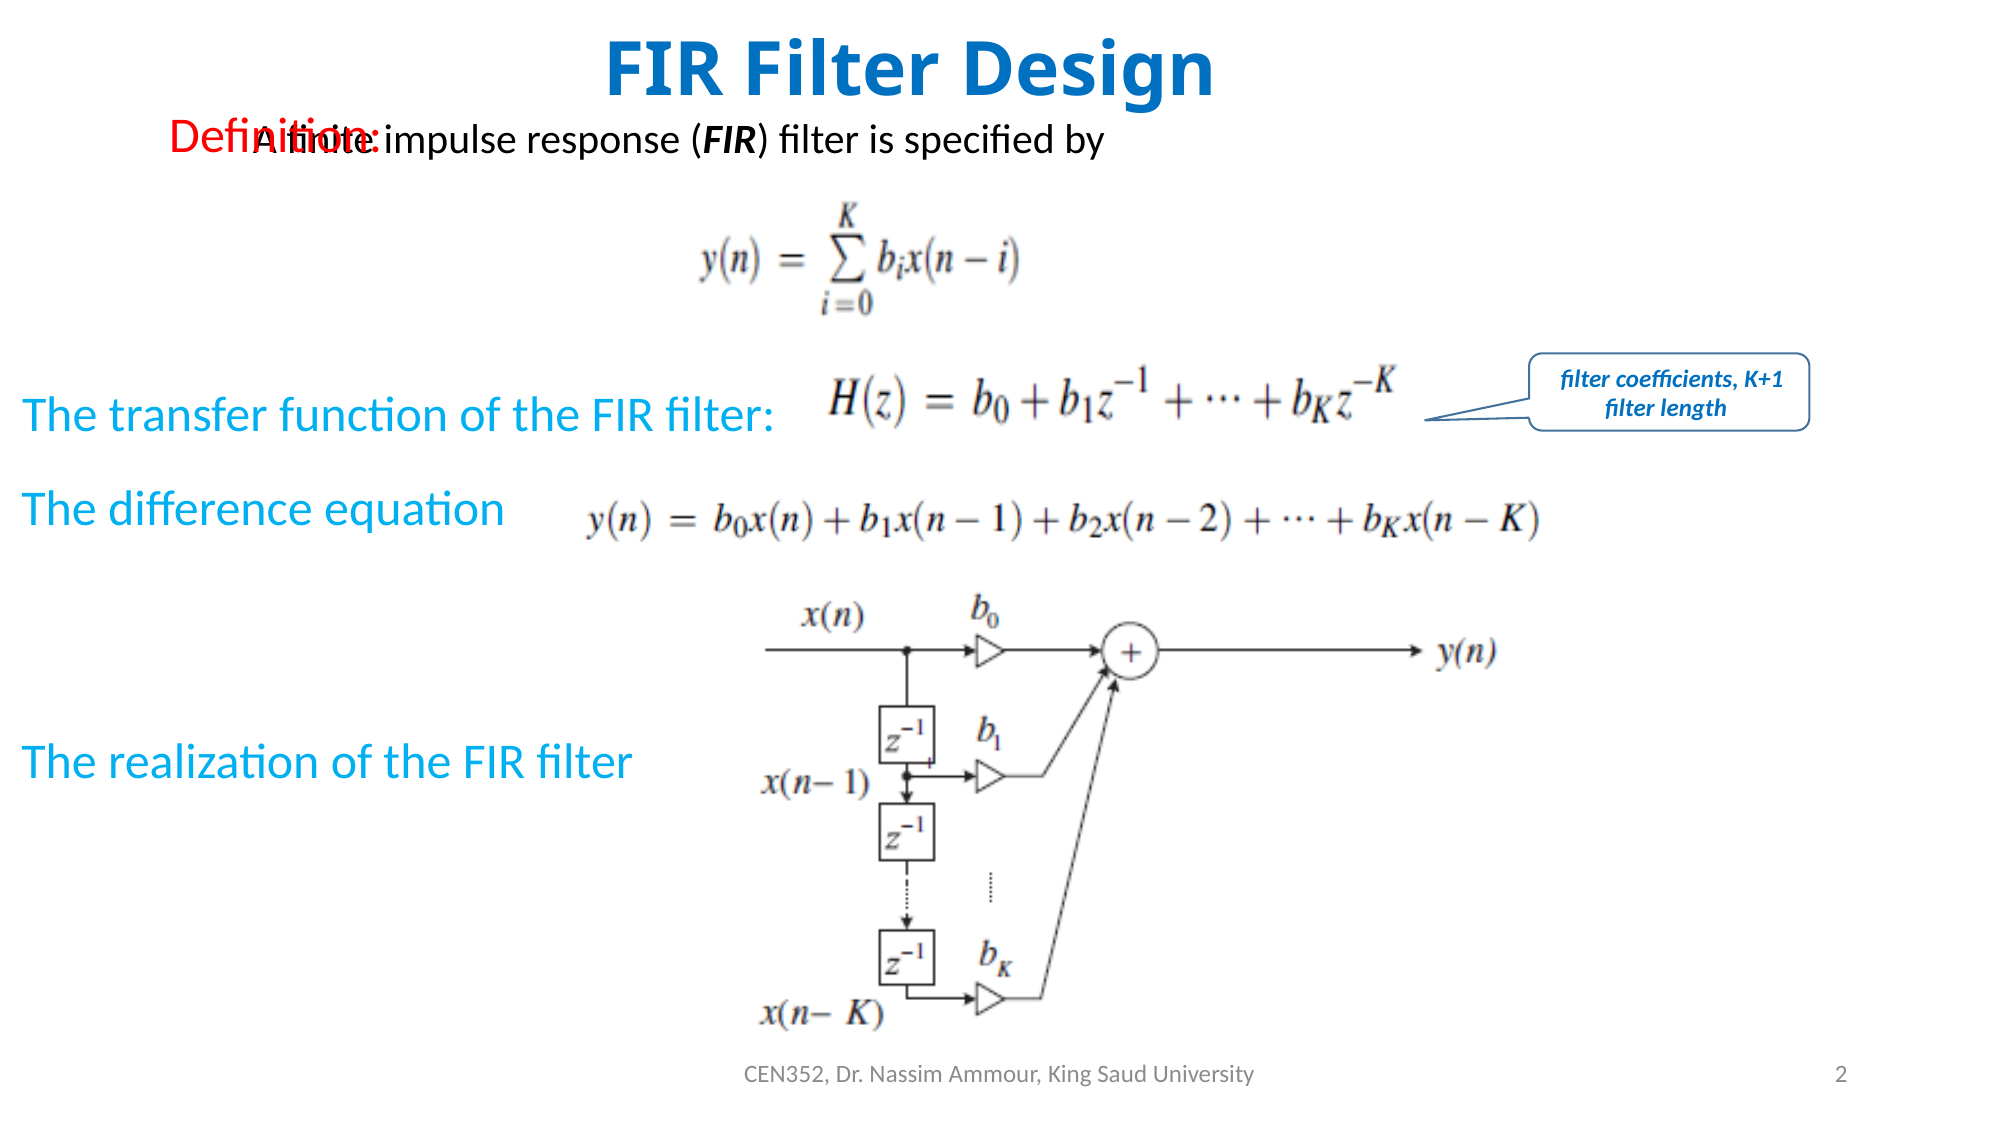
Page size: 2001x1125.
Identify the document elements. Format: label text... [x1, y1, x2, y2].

text_box The realization of the FIR filter [6, 721, 649, 797]
text_box The difference equation [6, 468, 532, 543]
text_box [0, 95, 1186, 171]
picture [732, 577, 1518, 1043]
slide_number 2 [1412, 1042, 1863, 1103]
picture [574, 487, 1549, 559]
text_box FIR Filter Design [588, 0, 1233, 119]
text_box The transfer function of the FIR filter: [7, 365, 791, 449]
footer CEN352, Dr. Nassim Ammour, King Saud University [662, 1042, 1338, 1103]
picture [823, 343, 1413, 446]
picture [690, 190, 1031, 330]
